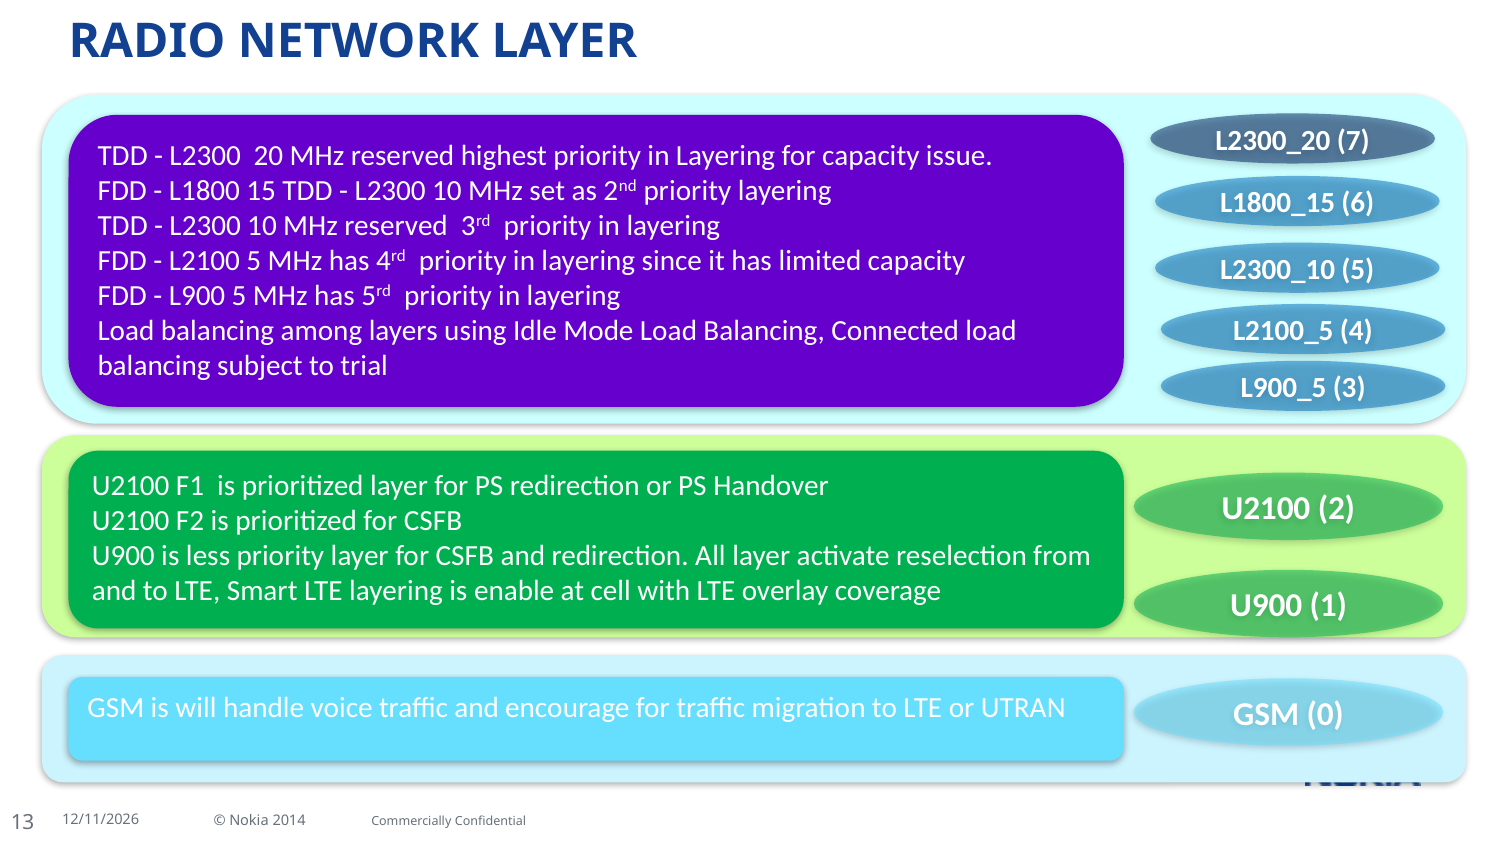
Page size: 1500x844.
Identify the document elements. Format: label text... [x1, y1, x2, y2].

text_box L2100_5 (4) [1160, 303, 1447, 355]
text_box TDD - L2300 20 MHz reserved highest priority in Layering for capacity issue. FDD - L1800 15 TDD - L2300 10 MHz set as 2nd priority layering TDD - L2300 10 MHz reserved 3rd priority in layering FDD - L2100 5 MHz has 4rd priority in layering since it has limited capacity FDD - L900 5 MHz has 5rd priority in layering Load balancing among layers using Idle Mode Load Balancing, Connected load balancing subject to trial [67, 114, 1125, 408]
text_box GSM is will handle voice traffic and encourage for traffic migration to LTE or UTRAN [67, 676, 1125, 762]
text_box L2300_10 (5) [1154, 241, 1441, 294]
text_box GSM (0) [1133, 677, 1445, 747]
text_box [41, 434, 1467, 639]
title RADIO NETWORK LAYER [68, 9, 1419, 84]
text_box [41, 654, 1467, 784]
text_box L900_5 (3) [1160, 360, 1447, 412]
text_box U2100 (2) [1133, 471, 1445, 541]
text_box [41, 94, 1467, 425]
text_box L2300_20 (7) [1149, 112, 1436, 165]
text_box U2100 F1 is prioritized layer for PS redirection or PS Handover U2100 F2 is prioritized for CSFB U900 is less priority layer for CSFB and redirection. All layer activate reselection from and to LTE, Smart LTE layering is enable at cell with LTE overlay coverage [67, 449, 1125, 630]
text_box U900 (1) [1133, 569, 1445, 639]
text_box L1800_15 (6) [1154, 175, 1441, 227]
